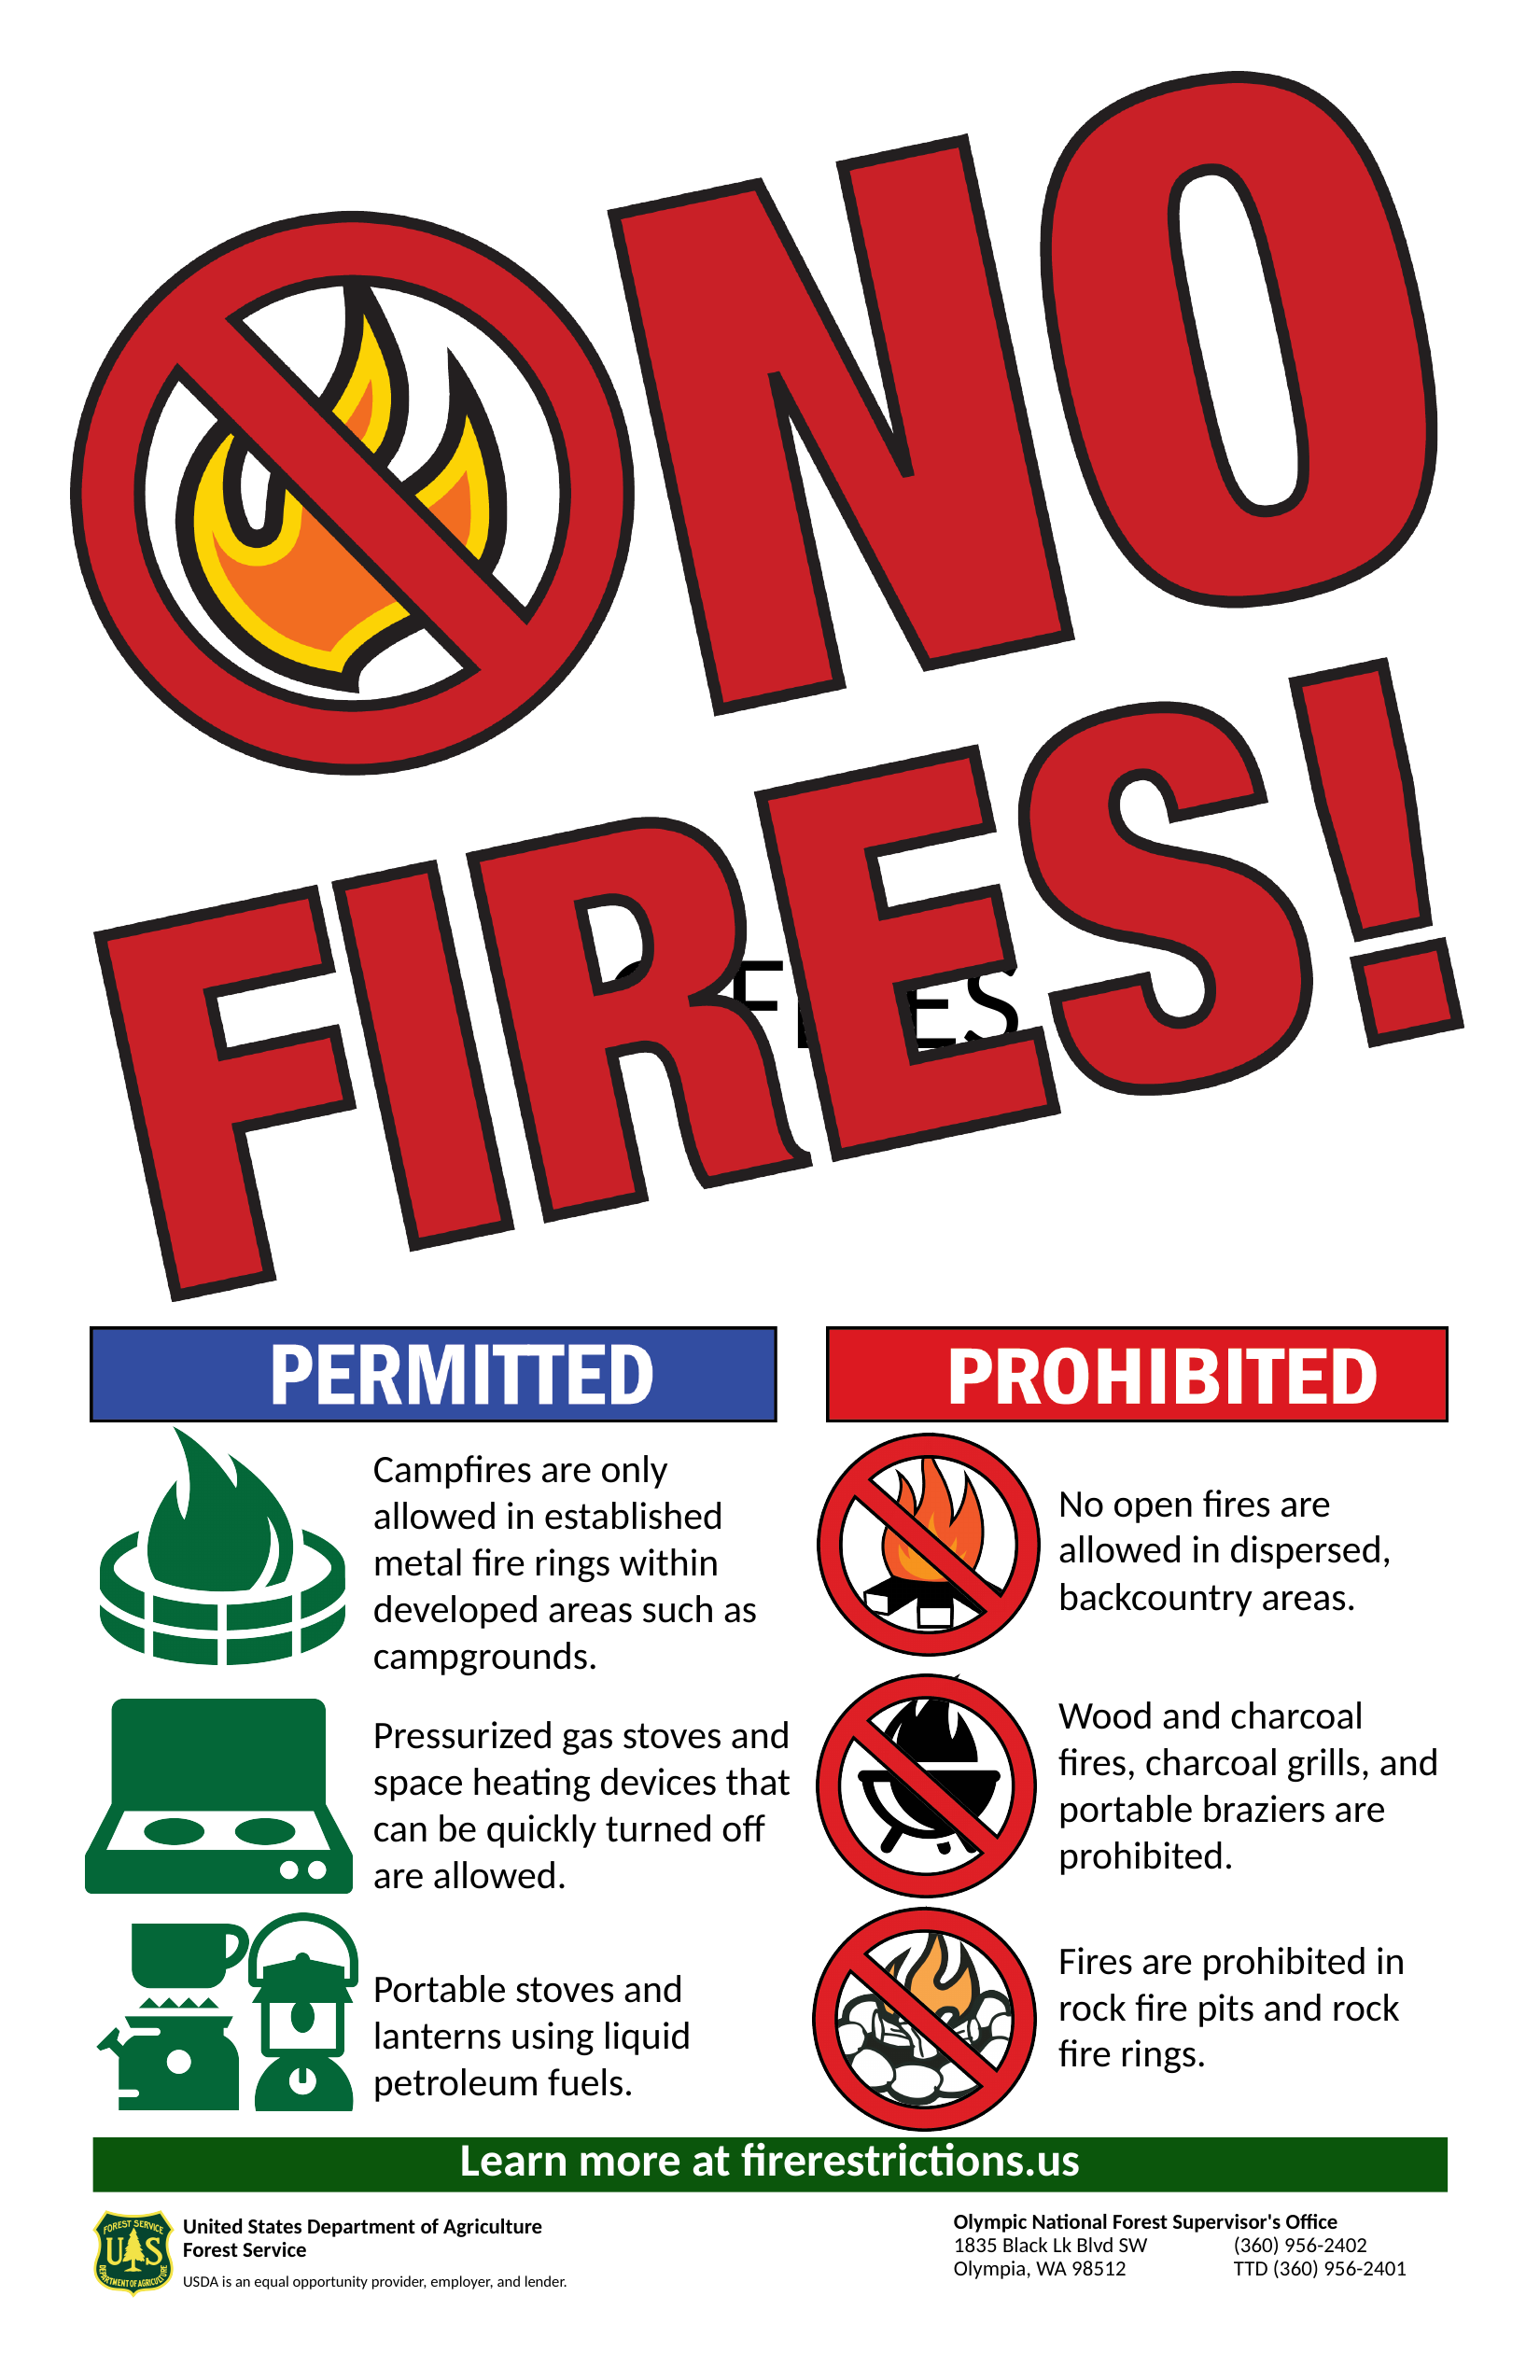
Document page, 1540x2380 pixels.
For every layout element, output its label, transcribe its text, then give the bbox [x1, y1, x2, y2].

picture [817, 1431, 1041, 1657]
picture [812, 1905, 1037, 2132]
picture [90, 1326, 777, 1423]
text_box No open fires are allowed in dispersed, backcountry areas. [1058, 1477, 1449, 1618]
text_box Pressurized gas stoves and space heating devices that can be quickly turned off are allowed. [372, 1709, 802, 1897]
text_box United States Department of Agriculture Forest Service USDA is an equal opportunity provider, employer, and lender. [183, 2214, 595, 2300]
text_box Portable stoves and lanterns using liquid petroleum fuels. [372, 1963, 760, 2104]
picture [99, 1426, 345, 1666]
text_box Fires are prohibited in rock fire pits and rock fire rings. [1058, 1935, 1449, 2076]
picture [815, 1673, 1037, 1899]
text_box Learn more at firerestrictions.us [92, 2137, 1449, 2192]
picture [826, 1326, 1449, 1423]
text_box Olympic National Forest Supervisor's Office 1835 Black Lk Blvd SW (360) 956-2402 Olympia, WA 98512 TTD (360) 956-2401 [953, 2210, 1449, 2293]
picture [92, 2210, 175, 2298]
picture [70, 71, 1464, 1302]
text_box Campfires are only allowed in established metal fire rings within developed areas such as campgrounds. [372, 1444, 777, 1678]
picture [85, 1699, 354, 1894]
text_box Wood and charcoal fires, charcoal grills, and portable braziers are prohibited. [1058, 1689, 1449, 1877]
picture [96, 1912, 358, 2111]
